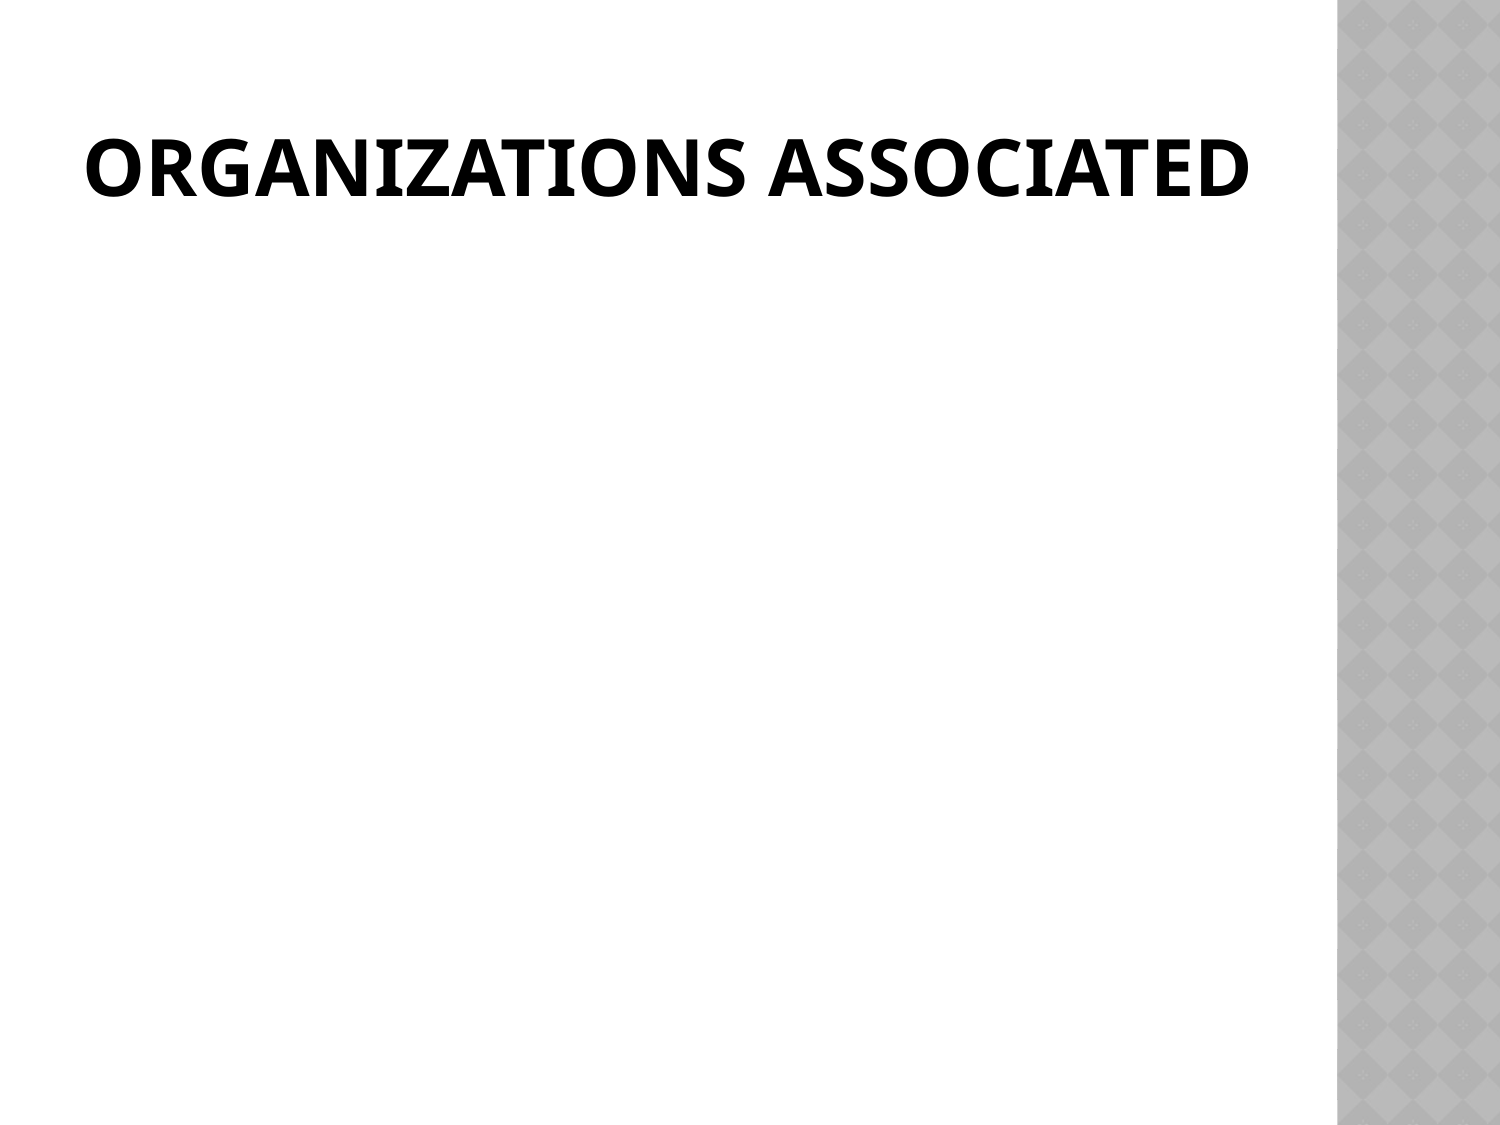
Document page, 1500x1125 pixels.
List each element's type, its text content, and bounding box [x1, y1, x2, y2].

title Organizations associated [75, 52, 1263, 213]
